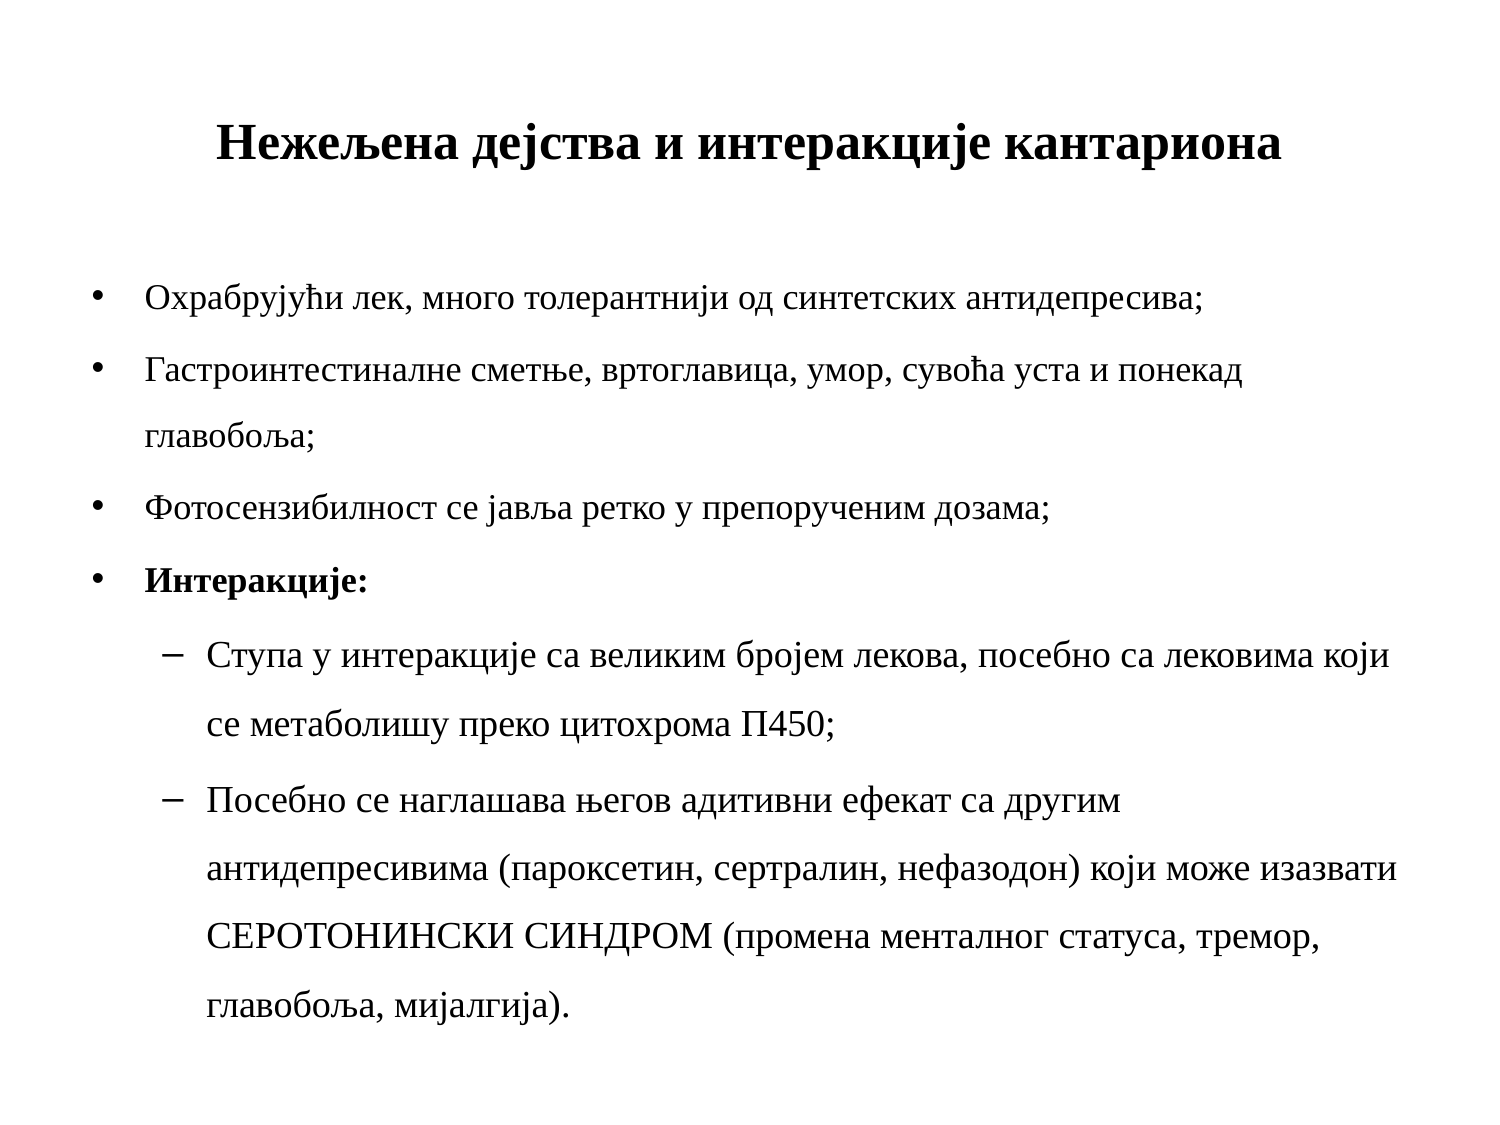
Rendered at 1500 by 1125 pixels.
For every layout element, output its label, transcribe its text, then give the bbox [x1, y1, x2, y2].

list Охрабрујући лек, много толерантнији од синтетских антидепресива; Гастроинтестиналне сметње, вртоглавица, умор, сувоћа уста и понекад главобоља; Фотосензибилност се јавља ретко у препорученим дозама; Интеракције: Ступа у интеракције са великим бројем лекова, посебно са лековима који се метаболишу преко цитохрома П450; Посебно се наглашава његов адитивни ефекат са другим антидепресивима (пароксетин, сертралин, нефазодон) који може изазвати СЕРОТОНИНСКИ СИНДРОМ (промена менталног статуса, тремор, главобоља, мијалгија). [76, 243, 1427, 1040]
title Нежељена дејства и интеракције кантариона [75, 45, 1425, 233]
